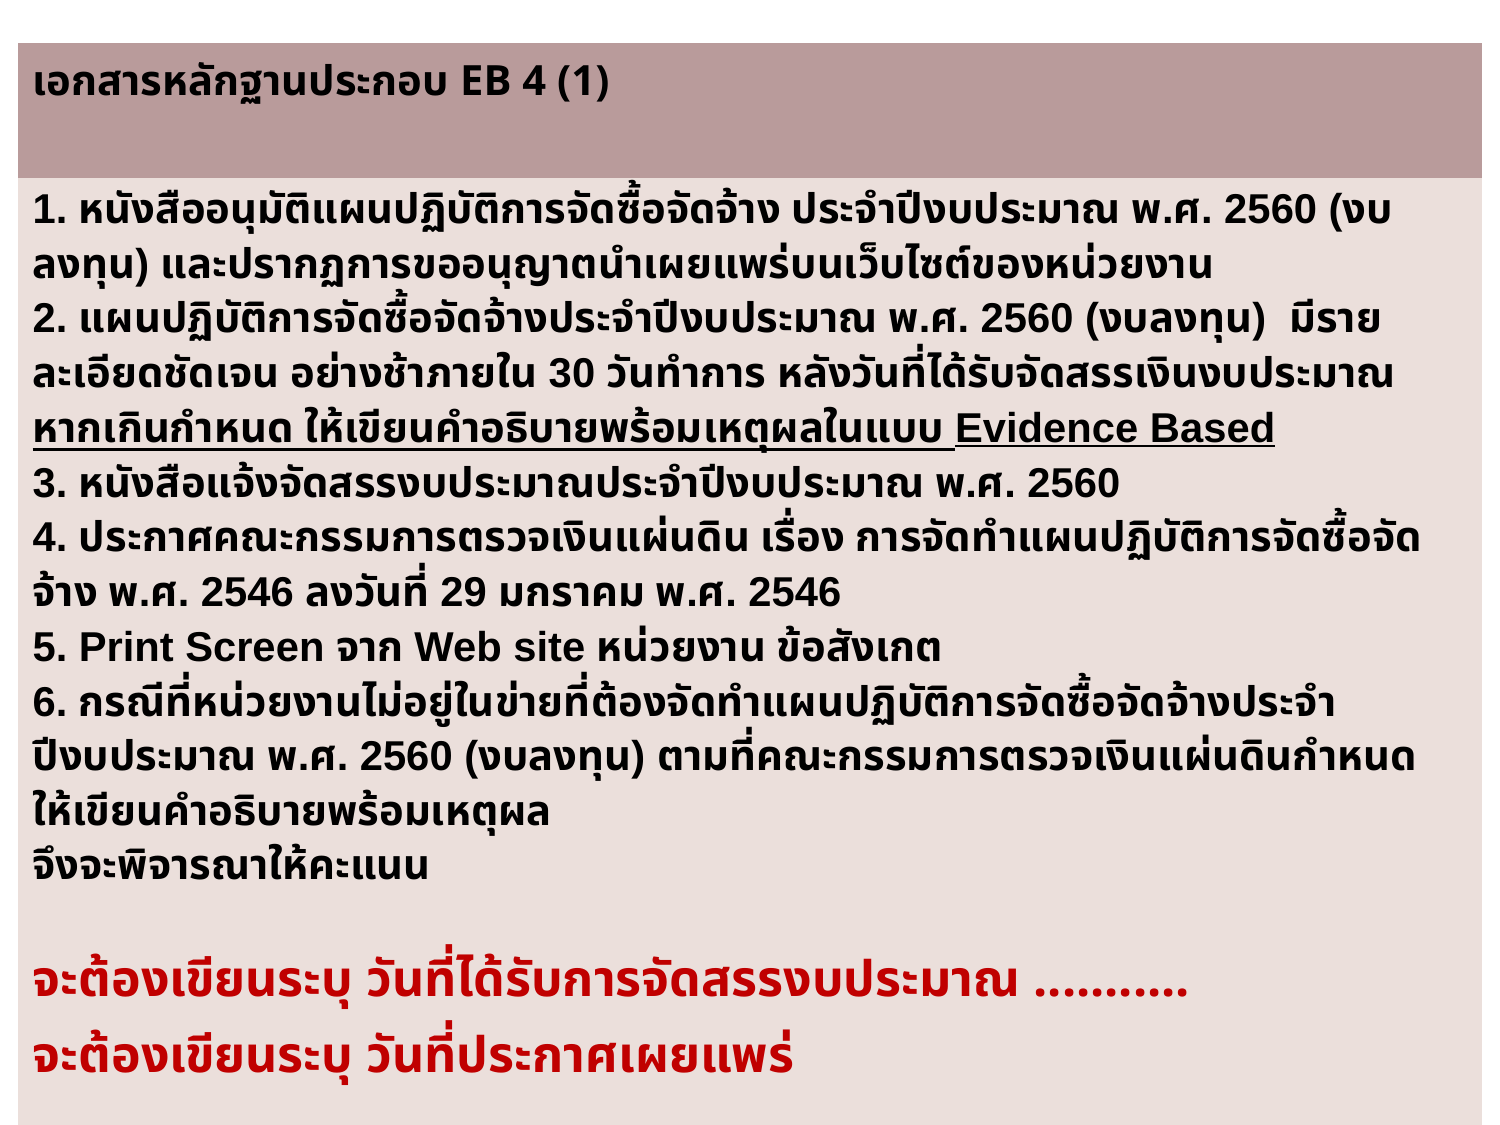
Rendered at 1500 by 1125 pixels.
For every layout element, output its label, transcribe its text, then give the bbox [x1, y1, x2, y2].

table_cell 1. หนังสืออนุมัติแผนปฏิบัติการจัดซื้อจัดจ้าง ประจำปีงบประมาณ พ.ศ. 2560 (งบลงทุน) และปรากฏการขออนุญาตนำเผยแพร่บนเว็บไซต์ของหน่วยงาน 2. แผนปฏิบัติการจัดซื้อจัดจ้างประจำปีงบประมาณ พ.ศ. 2560 (งบลงทุน) มีรายละเอียดชัดเจน อย่างช้าภายใน 30 วันทำการ หลังวันที่ได้รับจัดสรรเงินงบประมาณ หากเกินกำหนด ให้เขียนคำอธิบายพร้อมเหตุผลในแบบ Evidence Based 3. หนังสือแจ้งจัดสรรงบประมาณประจำปีงบประมาณ พ.ศ. 2560 4. ประกาศคณะกรรมการตรวจเงินแผ่นดิน เรื่อง การจัดทำแผนปฏิบัติการจัดซื้อจัดจ้าง พ.ศ. 2546 ลงวันที่ 29 มกราคม พ.ศ. 2546 5. Print Screen จาก Web site หน่วยงาน ข้อสังเกต 6. กรณีที่หน่วยงานไม่อยู่ในข่ายที่ต้องจัดทำแผนปฏิบัติการจัดซื้อจัดจ้างประจำปีงบประมาณ พ.ศ. 2560 (งบลงทุน) ตามที่คณะกรรมการตรวจเงินแผ่นดินกำหนด ให้เขียนคำอธิบายพร้อมเหตุผล จึงจะพิจารณาให้คะแนน จะต้องเขียนระบุ วันที่ได้รับการจัดสรรงบประมาณ ........... จะต้องเขียนระบุ วันที่ประกาศเผยแพร่ [18, 178, 1482, 1125]
table_header เอกสารหลักฐานประกอบ EB 4 (1) [18, 43, 1482, 178]
